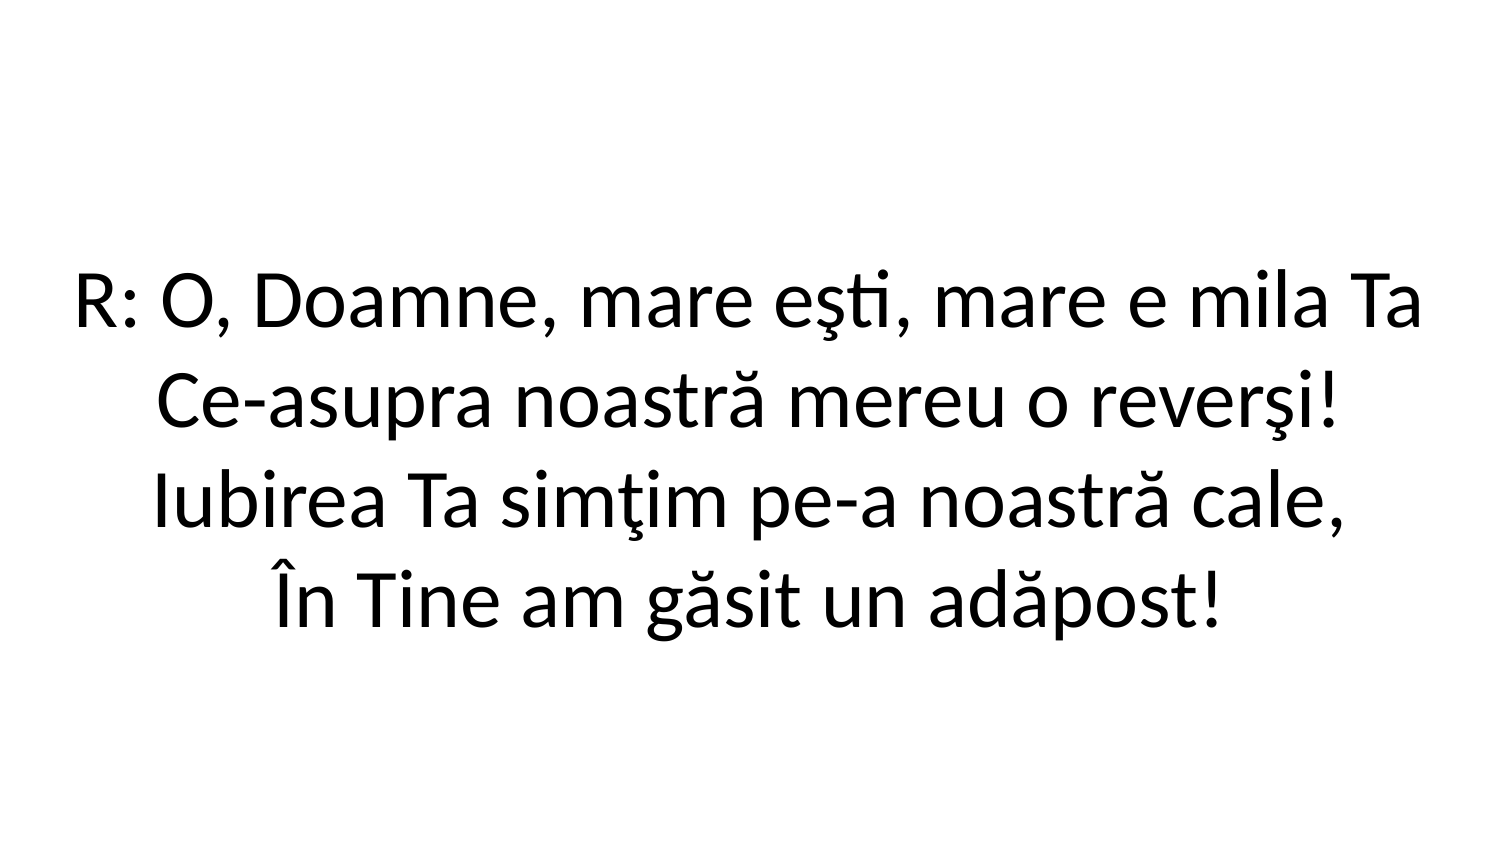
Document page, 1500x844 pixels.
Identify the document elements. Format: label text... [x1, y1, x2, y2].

text_box R: O, Doamne, mare eşti, mare e mila Ta Ce-asupra noastră mereu o reverşi! Iubirea Ta simţim pe-a noastră cale, În Tine am găsit un adăpost! [59, 192, 1441, 652]
